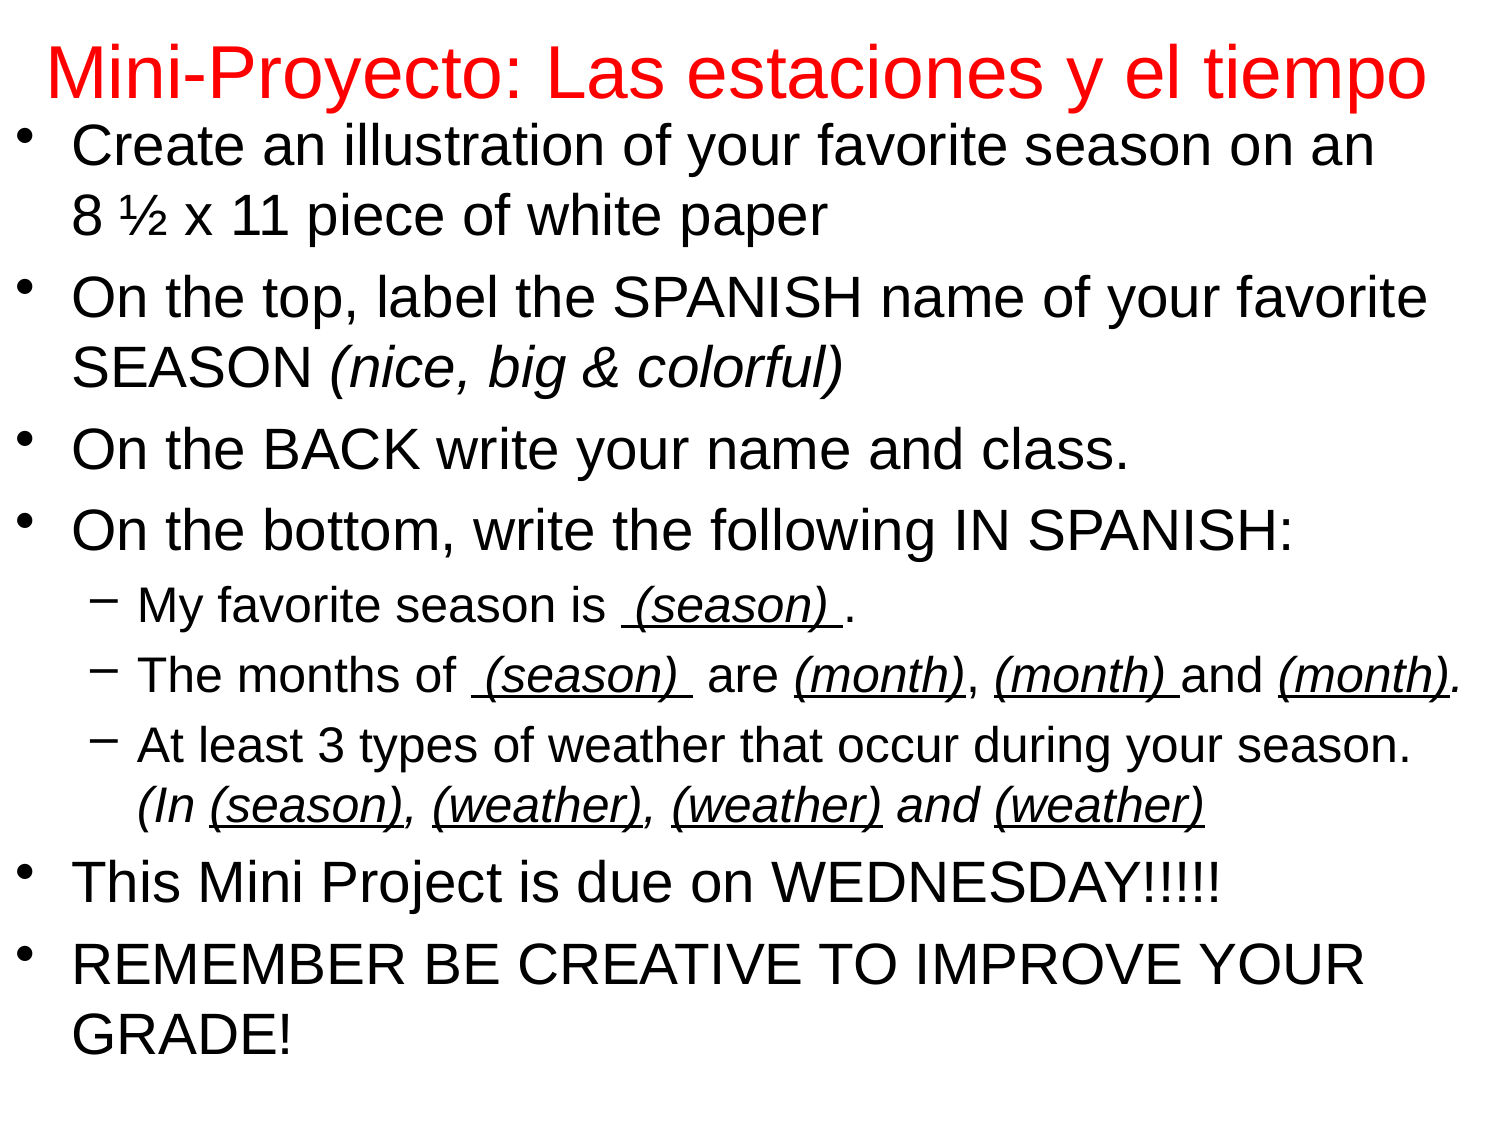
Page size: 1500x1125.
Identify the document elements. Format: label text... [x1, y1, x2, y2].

list Create an illustration of your favorite season on an 8 ½ x 11 piece of white paper On the top, label the SPANISH name of your favorite SEASON (nice, big & colorful) On the BACK write your name and class. On the bottom, write the following IN SPANISH: My favorite season is (season) . The months of (season) are (month), (month) and (month). At least 3 types of weather that occur during your season. (In (season), (weather), (weather) and (weather) This Mini Project is due on WEDNESDAY!!!!! REMEMBER BE CREATIVE TO IMPROVE YOUR GRADE! [0, 99, 1488, 843]
title Mini-Proyecto: Las estaciones y el tiempo [24, 0, 1450, 99]
